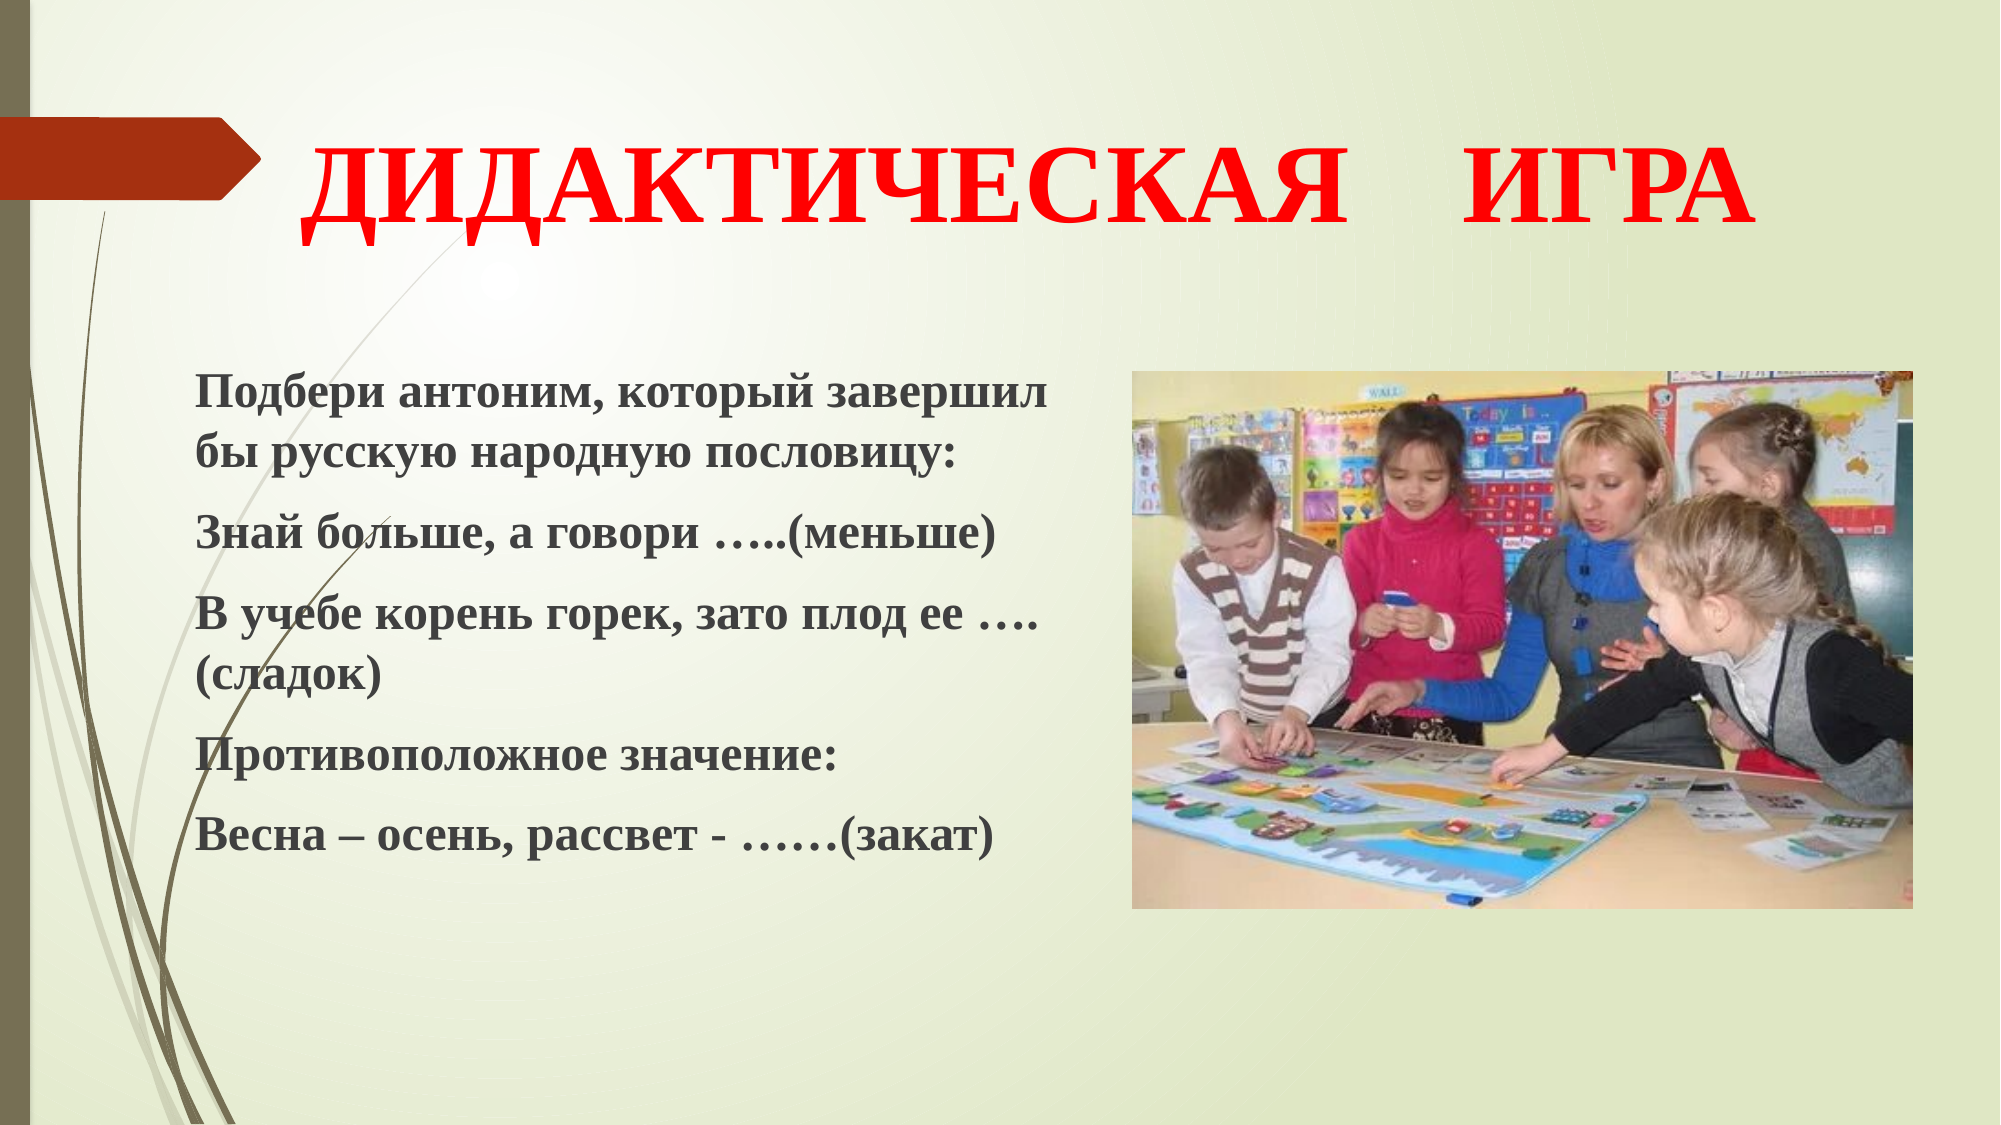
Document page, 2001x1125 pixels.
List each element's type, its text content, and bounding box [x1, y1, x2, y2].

list Подбери антоним, который завершил бы русскую народную пословицу: Знай больше, а говори …..(меньше) В учебе корень горек, зато плод ее ….(сладок) Противоположное значение: Весна – осень, рассвет - ……(закат) [179, 350, 1133, 970]
title ДИДАКТИЧЕСКАЯ ИГРА [285, 102, 1888, 313]
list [1132, 370, 1914, 909]
